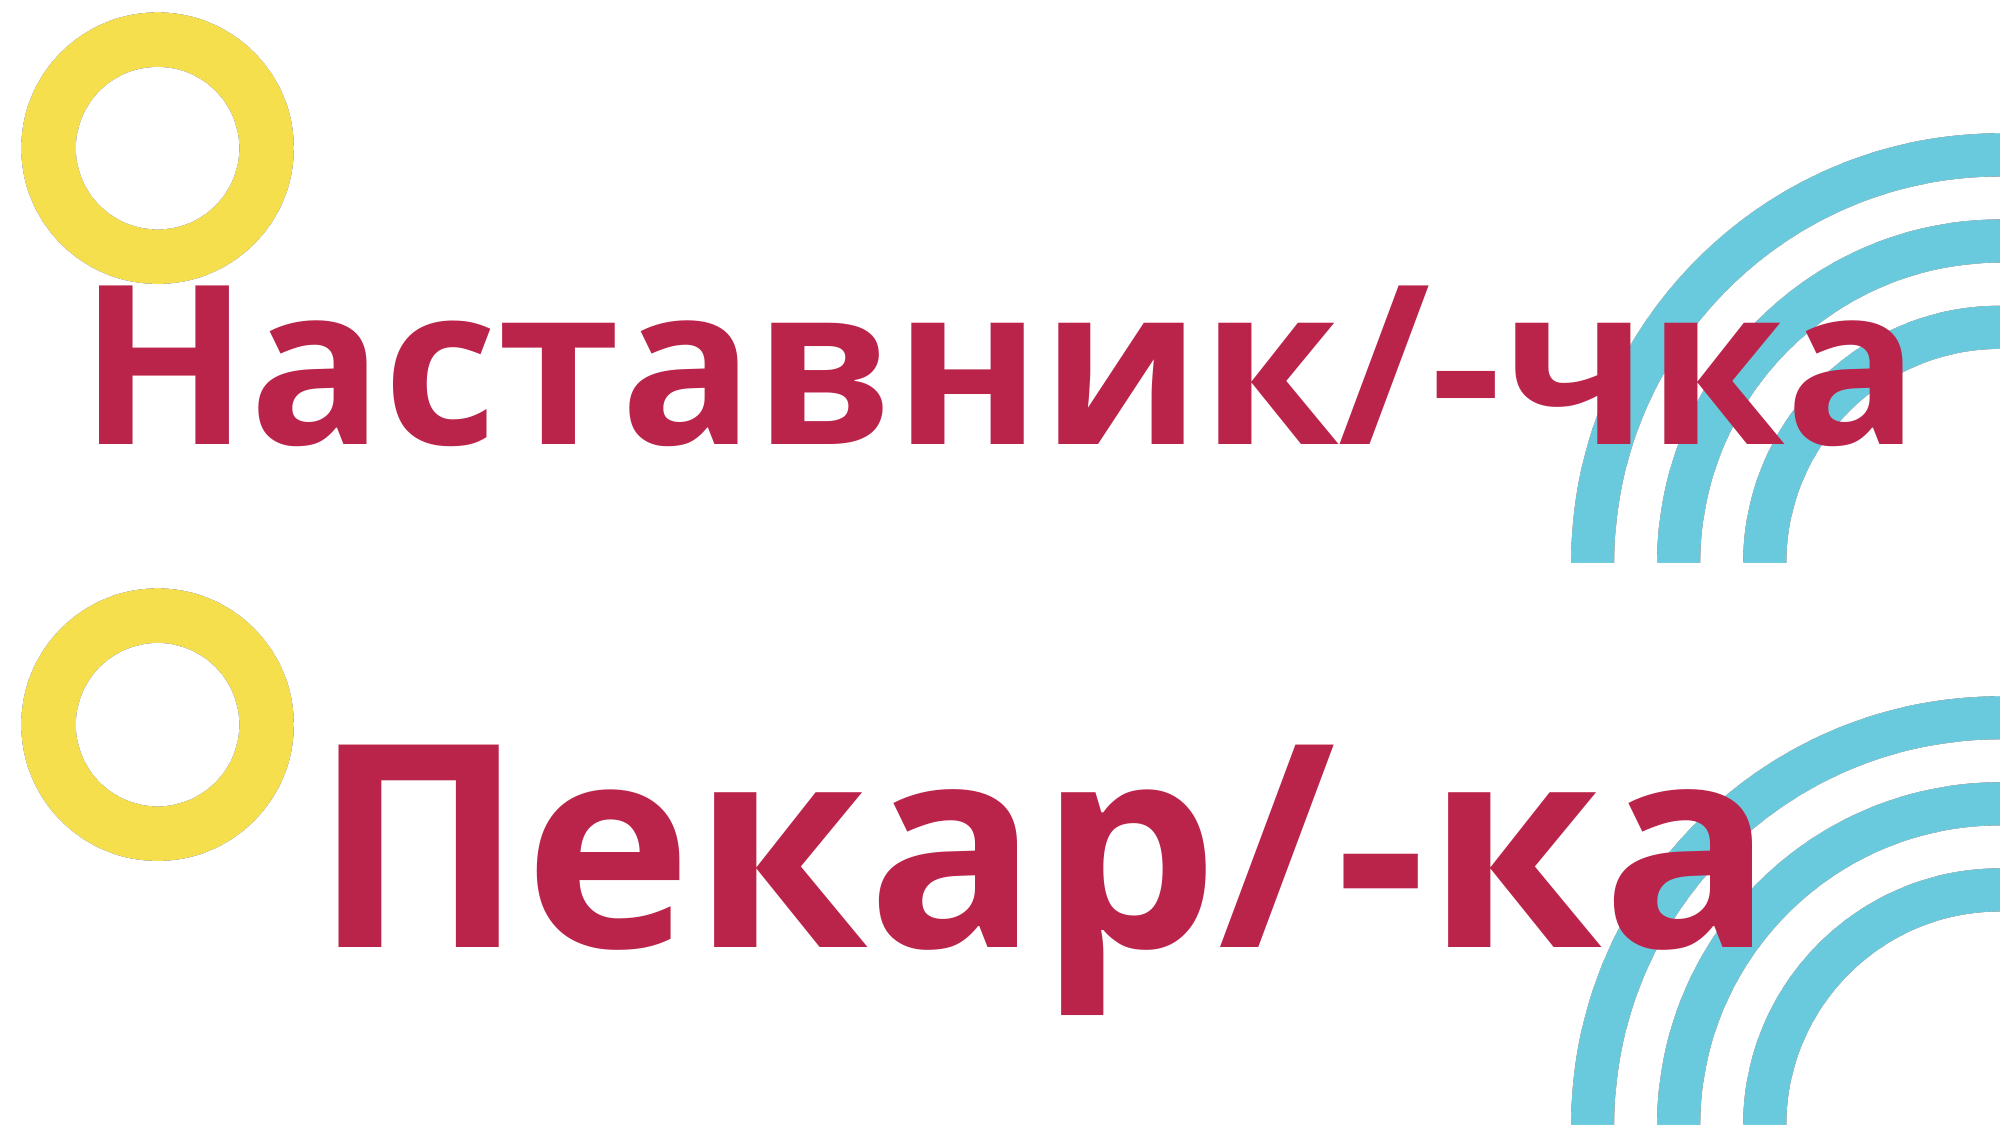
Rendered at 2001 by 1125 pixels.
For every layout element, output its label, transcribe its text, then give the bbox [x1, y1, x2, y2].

picture [1571, 133, 2000, 563]
text_box Пекар/-ка [99, 693, 1988, 1016]
picture [1571, 696, 2000, 1125]
picture [21, 588, 294, 861]
title Наставник/-чка [56, 109, 1944, 501]
picture [21, 12, 294, 284]
